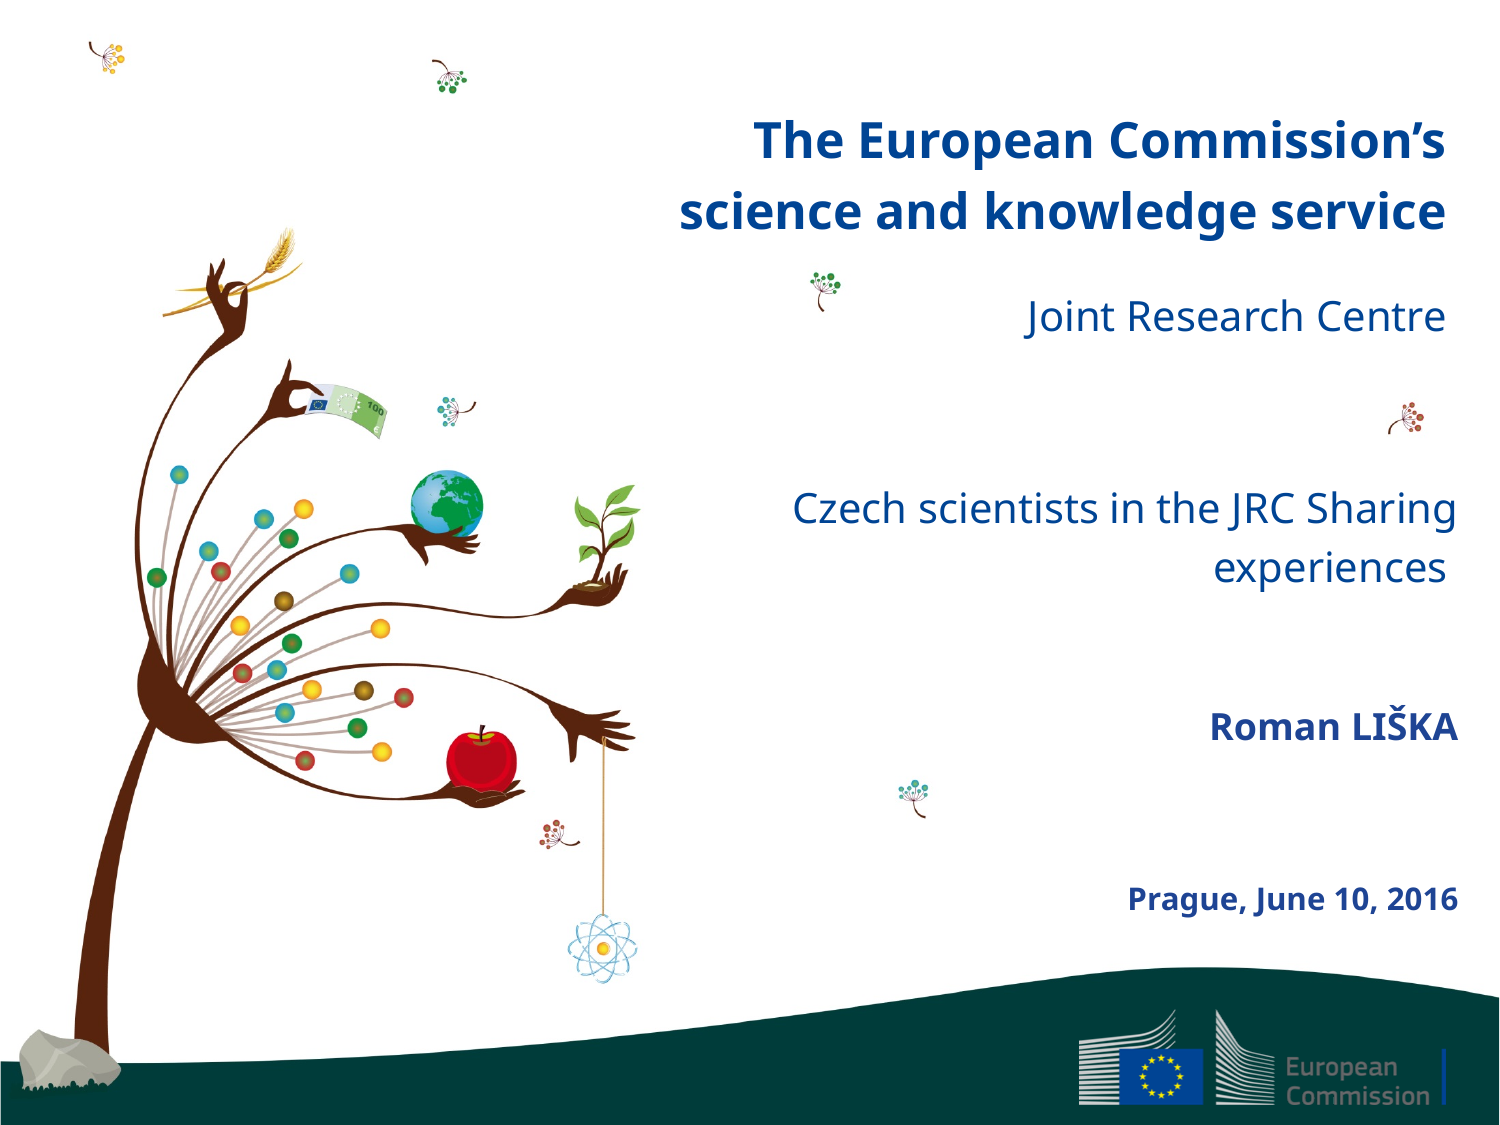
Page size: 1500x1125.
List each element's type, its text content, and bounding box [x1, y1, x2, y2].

title Czech scientists in the JRC Sharing experiences [750, 326, 1459, 551]
list Roman LIŠKA [773, 621, 1459, 811]
list Prague, June 10, 2016 [773, 869, 1460, 976]
picture [0, 1, 1500, 1125]
